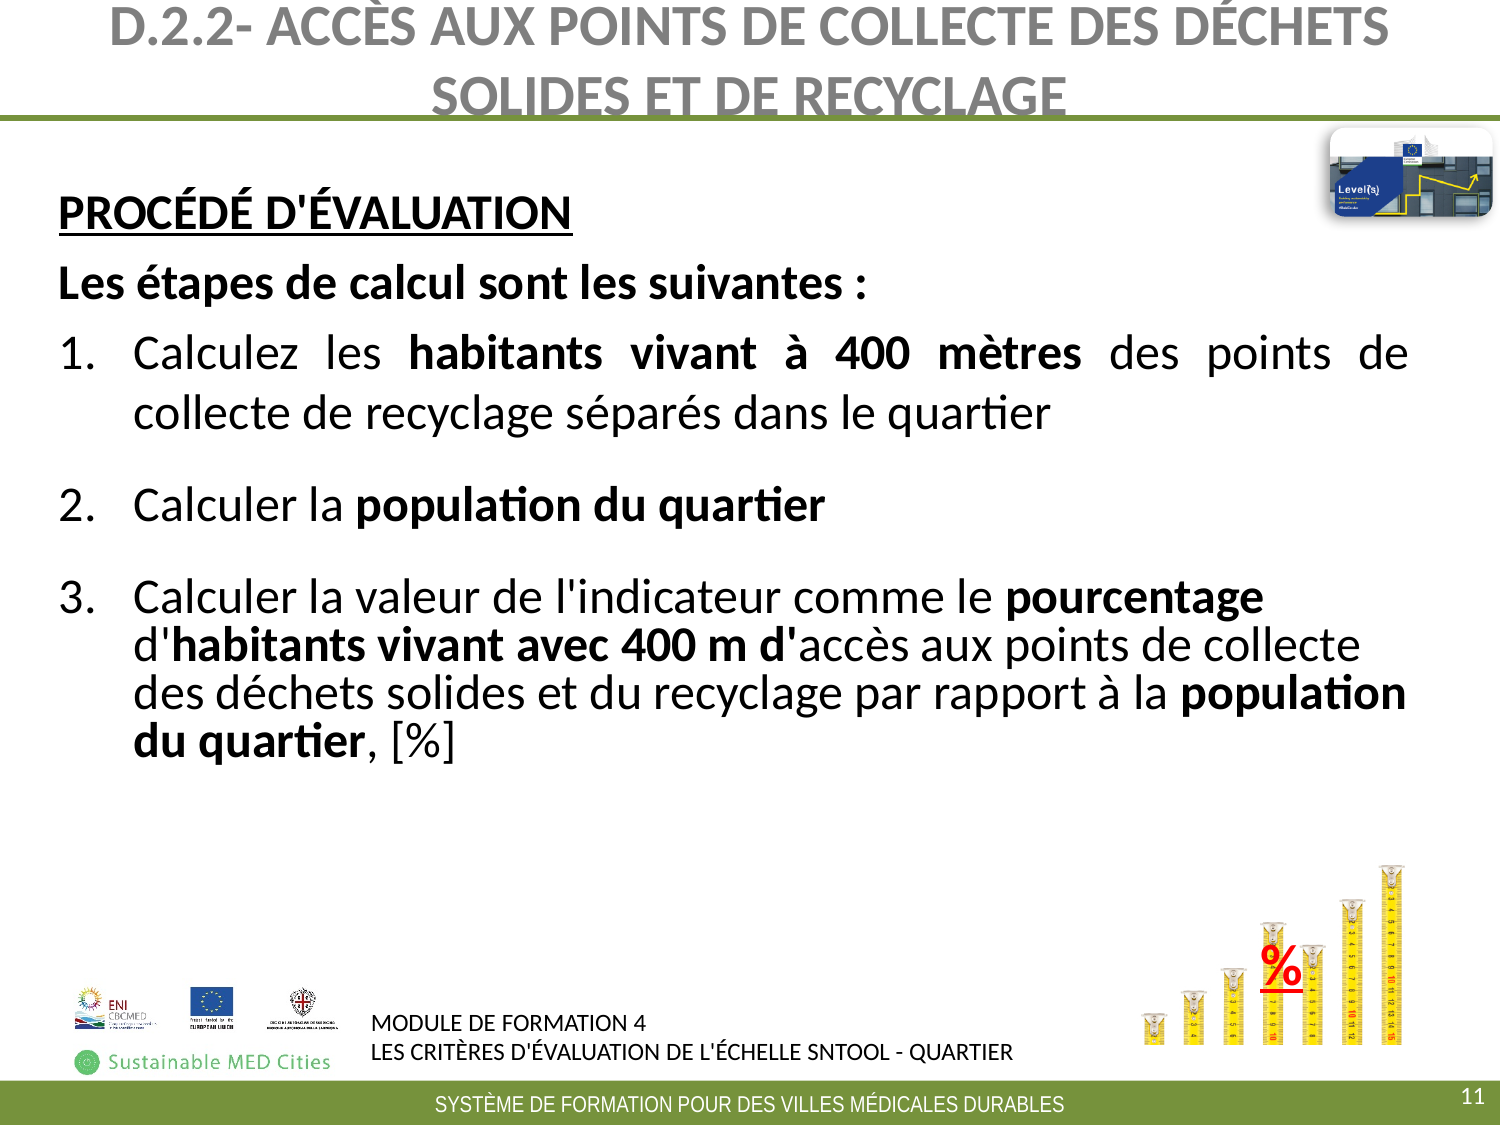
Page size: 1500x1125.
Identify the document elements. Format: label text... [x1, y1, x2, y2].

list PROCÉDÉ D'ÉVALUATION Les étapes de calcul sont les suivantes : Calculez les habitants vivant à 400 mètres des points de collecte de recyclage séparés dans le quartier Calculer la population du quartier Calculer la valeur de l'indicateur comme le pourcentage d'habitants vivant avec 400 m d'accès aux points de collecte des déchets solides et du recyclage par rapport à la population du quartier, [%] [43, 172, 1425, 952]
text_box D.2.2- ACCÈS AUX POINTS DE COLLECTE DES DÉCHETS SOLIDES ET DE RECYCLAGE [0, 0, 1500, 115]
picture [1329, 127, 1493, 217]
slide_number ‹#› [1150, 1065, 1500, 1125]
picture [62, 978, 356, 1080]
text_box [1131, 859, 1413, 1045]
